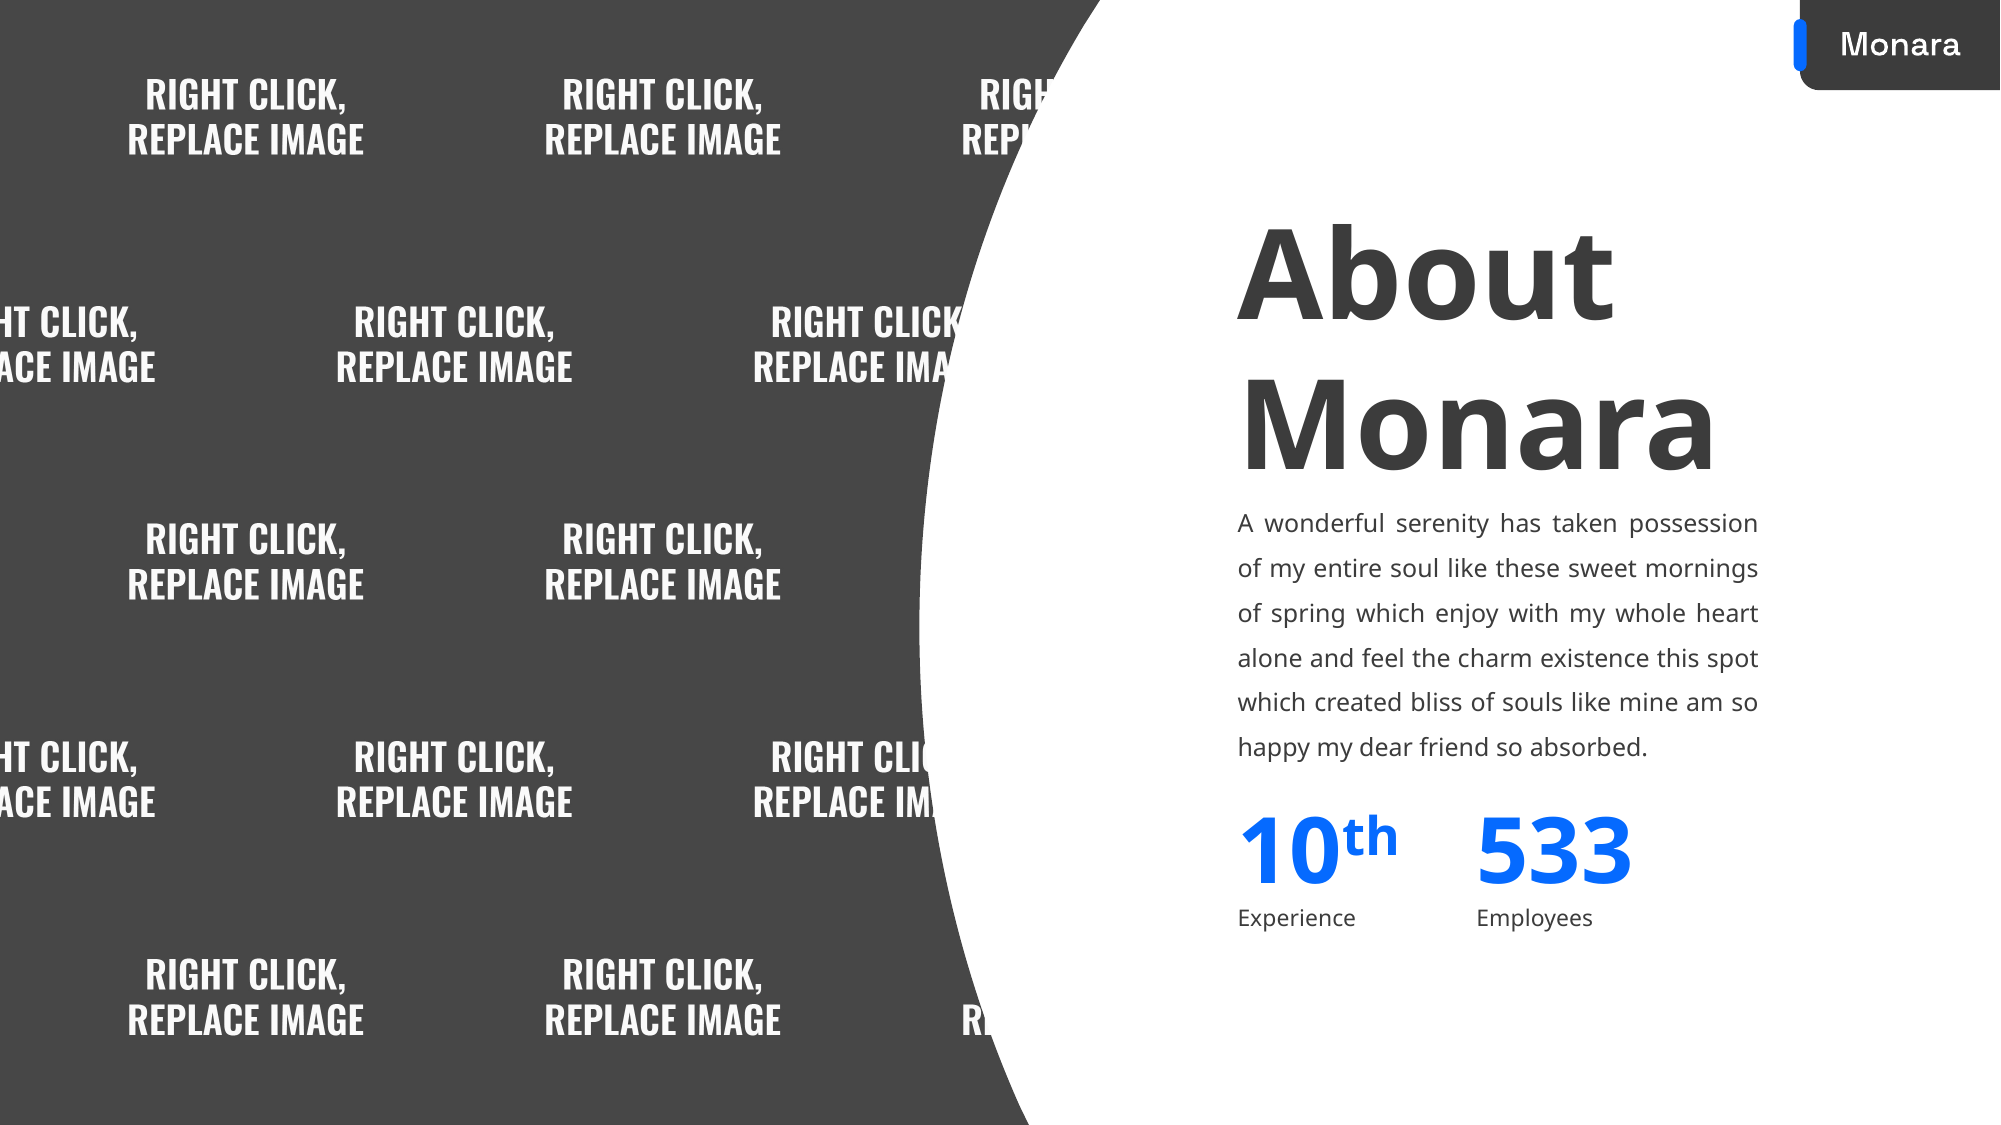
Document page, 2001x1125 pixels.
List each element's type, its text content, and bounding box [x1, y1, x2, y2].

picture [0, 0, 1100, 1125]
text_box A wonderful serenity has taken possession of my entire soul like these sweet mornings of spring which enjoy with my whole heart alone and feel the charm existence this spot which created bliss of souls like mine am so happy my dear friend so absorbed. [1222, 485, 1775, 770]
text_box 533 [1461, 784, 1672, 909]
text_box Employees [1461, 909, 1662, 939]
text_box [1799, 0, 2000, 91]
title About Monara [1222, 185, 1775, 485]
text_box 10th [1222, 784, 1433, 909]
text_box Experience [1222, 909, 1423, 939]
text_box [1792, 18, 1799, 73]
